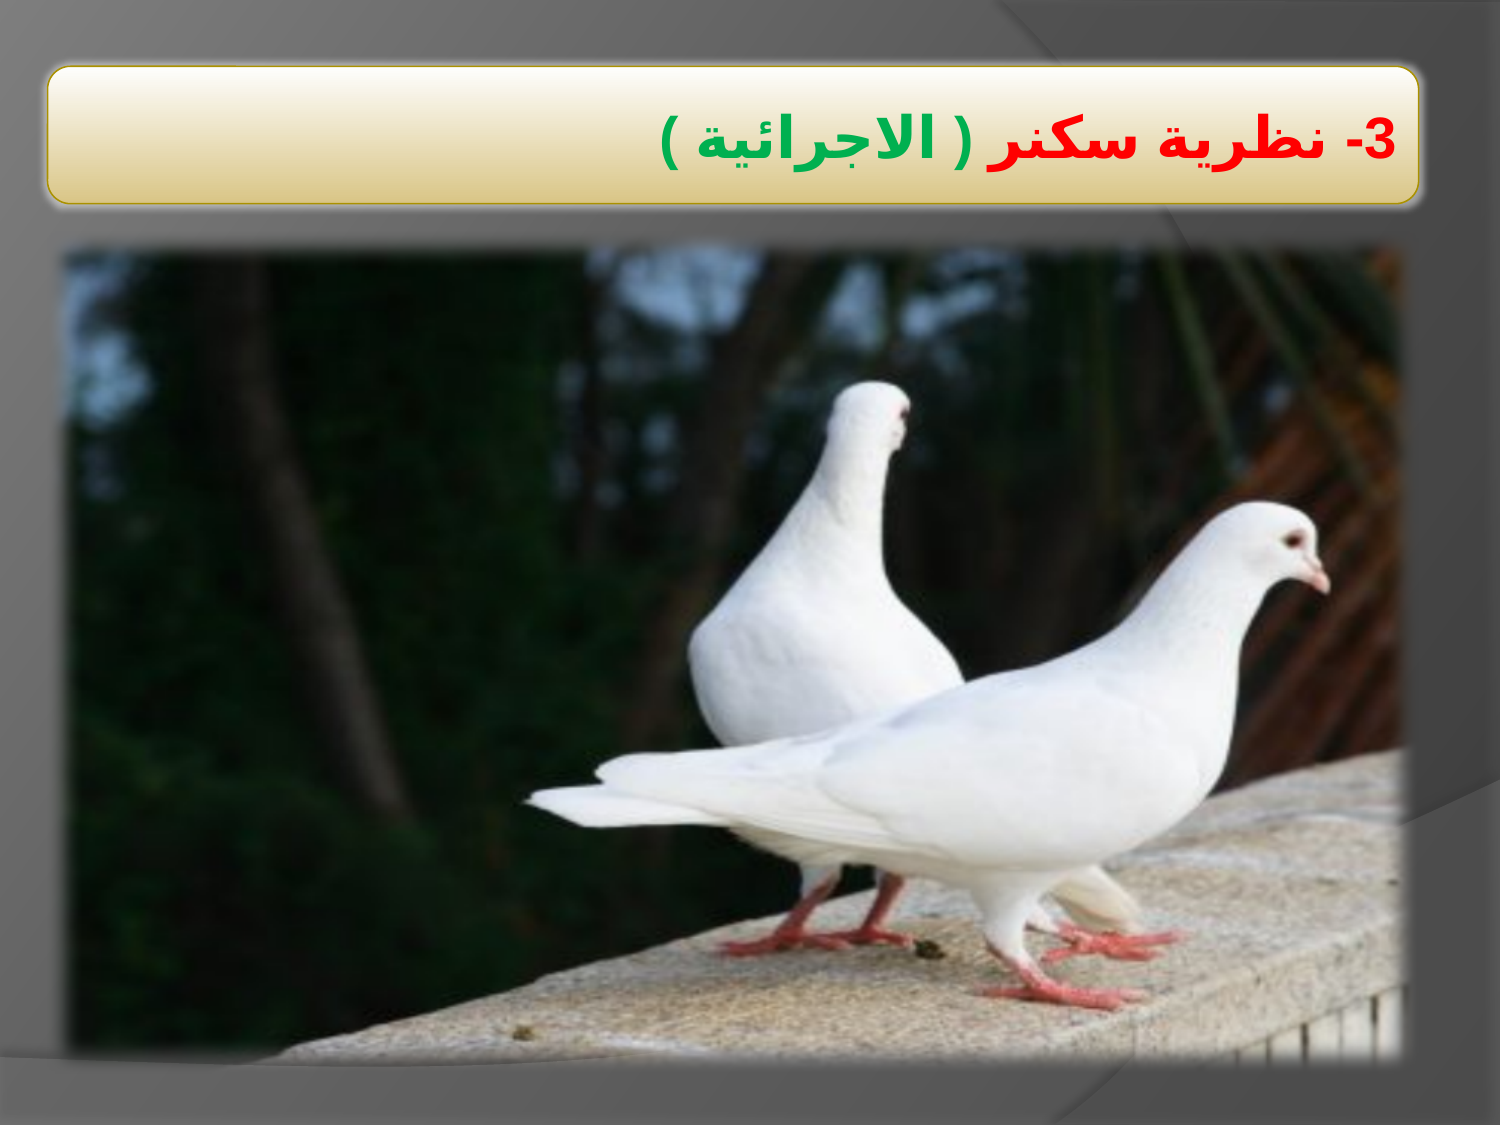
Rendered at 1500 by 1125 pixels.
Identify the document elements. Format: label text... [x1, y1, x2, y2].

text_box 3- نظرية سكنر ( الاجرائية ) [46, 65, 1420, 205]
picture [47, 231, 1419, 1075]
